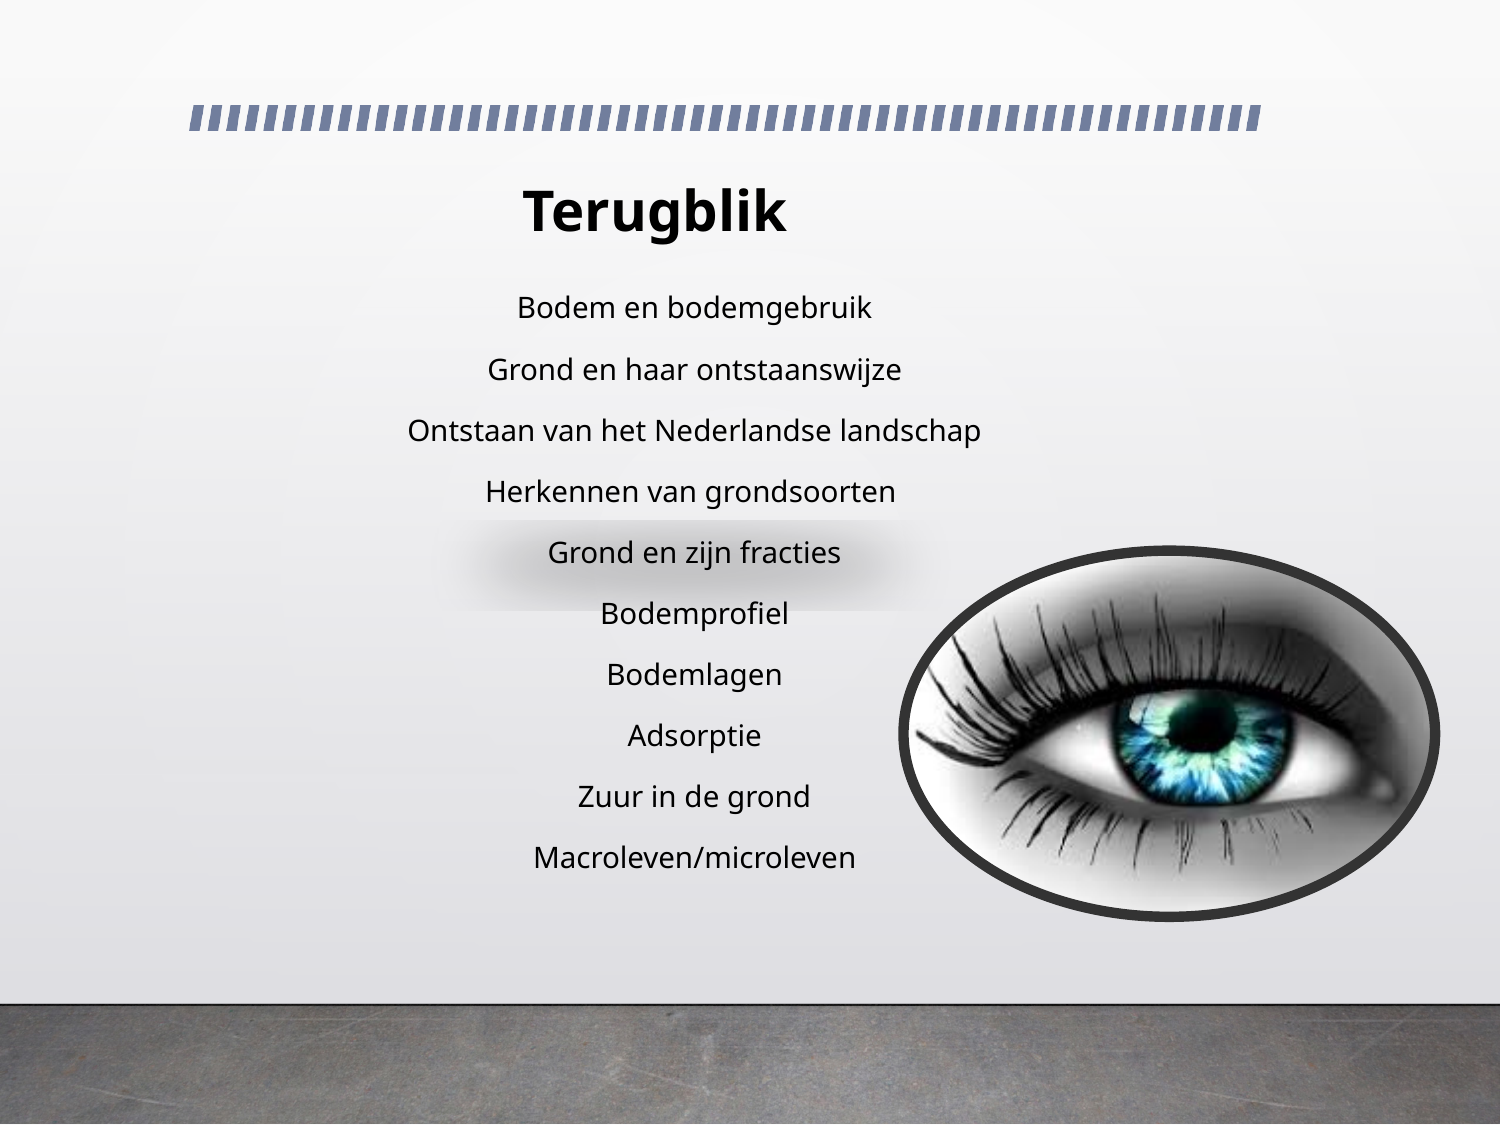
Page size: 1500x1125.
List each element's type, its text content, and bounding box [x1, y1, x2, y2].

picture [903, 550, 1436, 918]
picture [0, 1004, 1500, 1124]
title Terugblik [112, 101, 1199, 244]
subtitle Bodem en bodemgebruik Grond en haar ontstaanswijze Ontstaan van het Nederlandse landschap Herkennen van grondsoorten Grond en zijn fracties Bodemprofiel Bodemlagen Adsorptie Zuur in de grond Macroleven/microleven [110, 267, 1280, 894]
